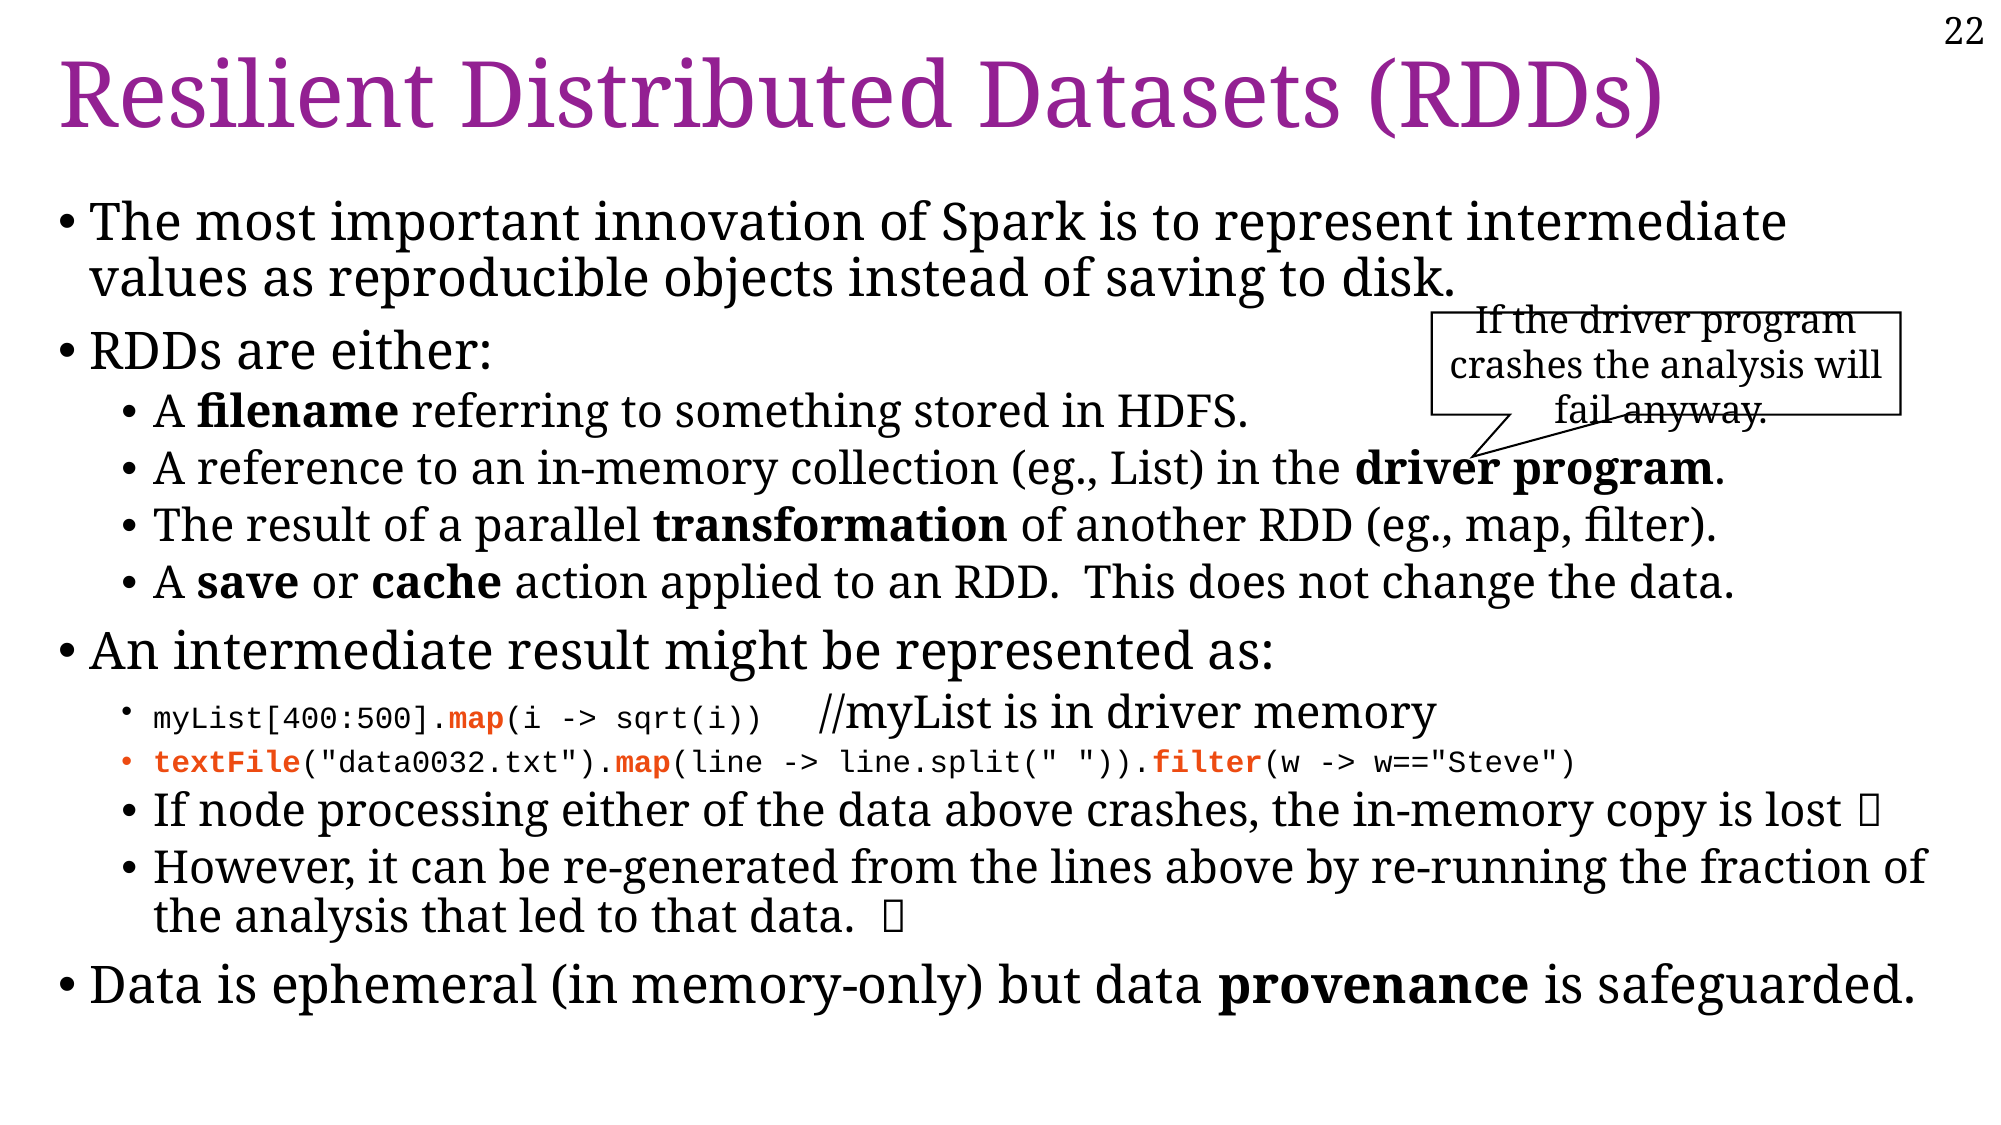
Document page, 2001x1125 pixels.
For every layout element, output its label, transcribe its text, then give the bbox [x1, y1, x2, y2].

text_box If the driver program crashes the analysis will fail anyway. [1430, 311, 1902, 459]
title Resilient Distributed Datasets (RDDs) [43, 25, 1953, 171]
list The most important innovation of Spark is to represent intermediate values as reproducible objects instead of saving to disk. RDDs are either: A filename referring to something stored in HDFS. A reference to an in-memory collection (eg., List) in the driver program. The result of a parallel transformation of another RDD (eg., map, filter). A save or cache action applied to an RDD. This does not change the data. An intermediate result might be represented as: myList[400:500].map(i -> sqrt(i)) //myList is in driver memory textFile("data0032.txt").map(line -> line.split(" ")).filter(w -> w=="Steve") If node processing either of the data above crashes, the in-memory copy is lost  However, it can be re-generated from the lines above by re-running the fraction of the analysis that led to that data.  Data is ephemeral (in memory-only) but data provenance is safeguarded. [43, 188, 1953, 1106]
